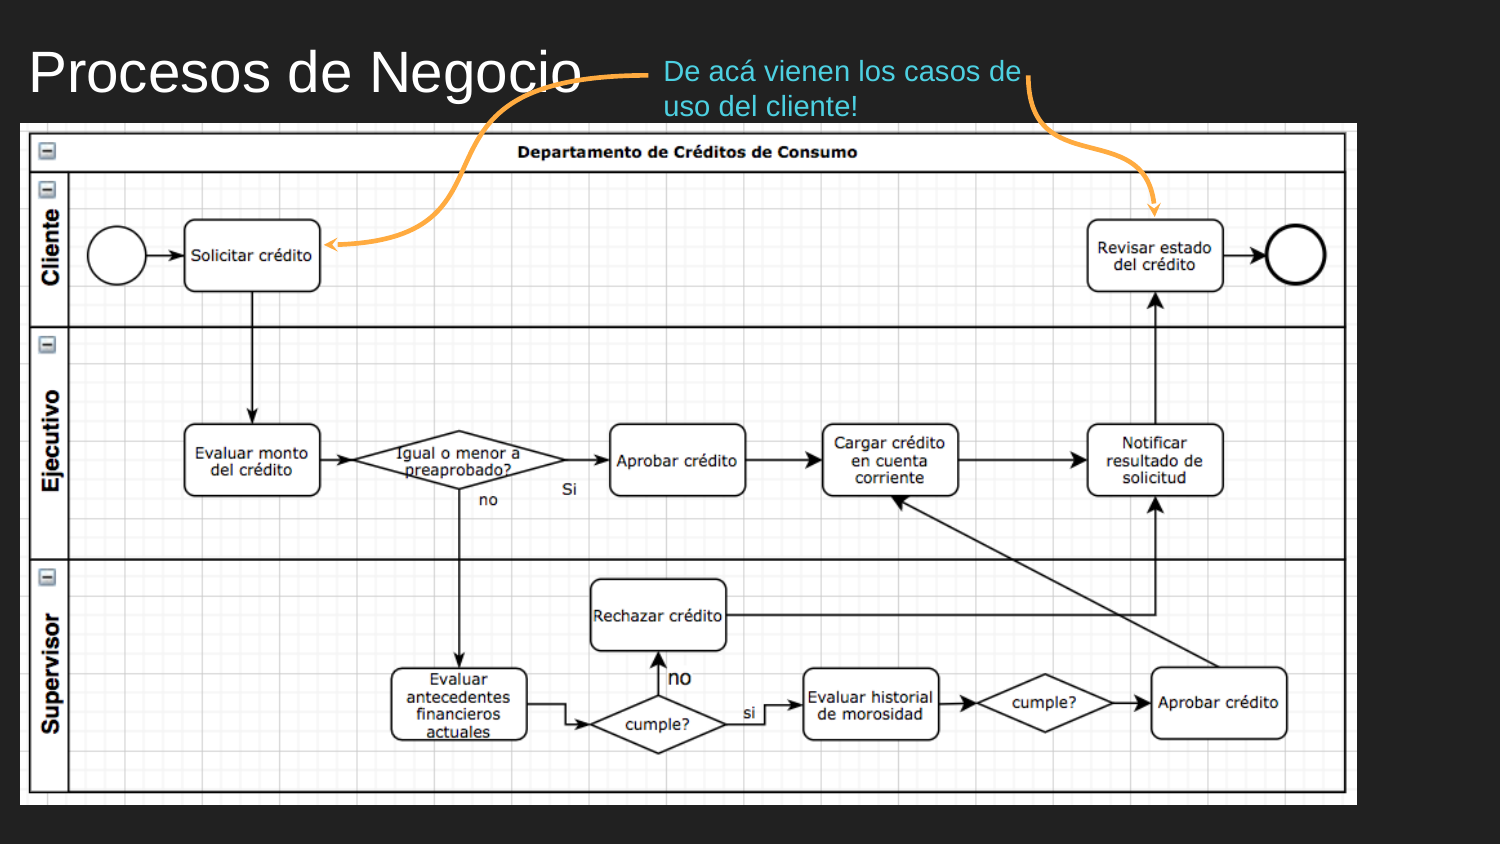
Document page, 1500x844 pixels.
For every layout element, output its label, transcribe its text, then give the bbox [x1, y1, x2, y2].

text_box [323, 75, 649, 246]
title Procesos de Negocio [13, 19, 1412, 114]
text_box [1020, 82, 1163, 210]
text_box De acá vienen los casos de uso del cliente! [648, 37, 1069, 114]
picture [20, 123, 1358, 805]
